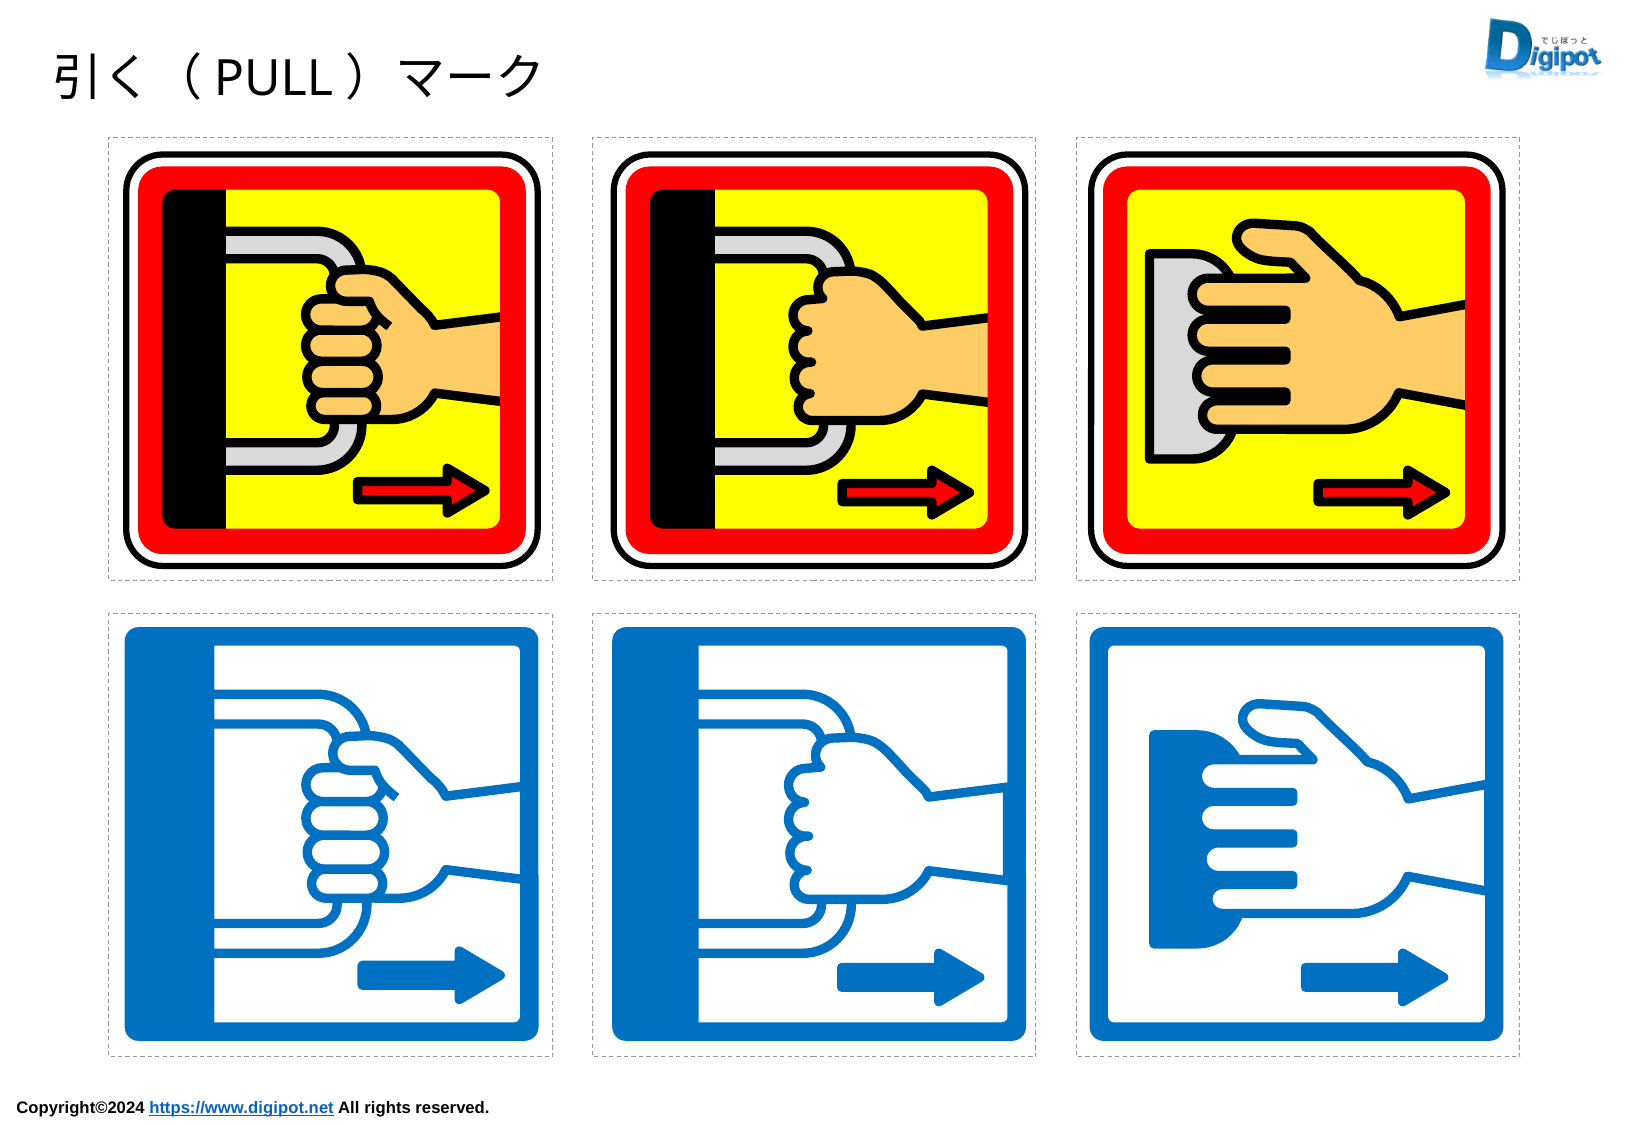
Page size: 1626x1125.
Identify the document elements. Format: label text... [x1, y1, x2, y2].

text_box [126, 154, 538, 566]
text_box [613, 154, 1026, 566]
text_box 引く（PULL）マーク [37, 38, 560, 113]
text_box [1089, 627, 1504, 1041]
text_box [1091, 154, 1503, 566]
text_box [612, 627, 1026, 1041]
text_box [124, 627, 539, 1041]
picture [1485, 18, 1602, 82]
